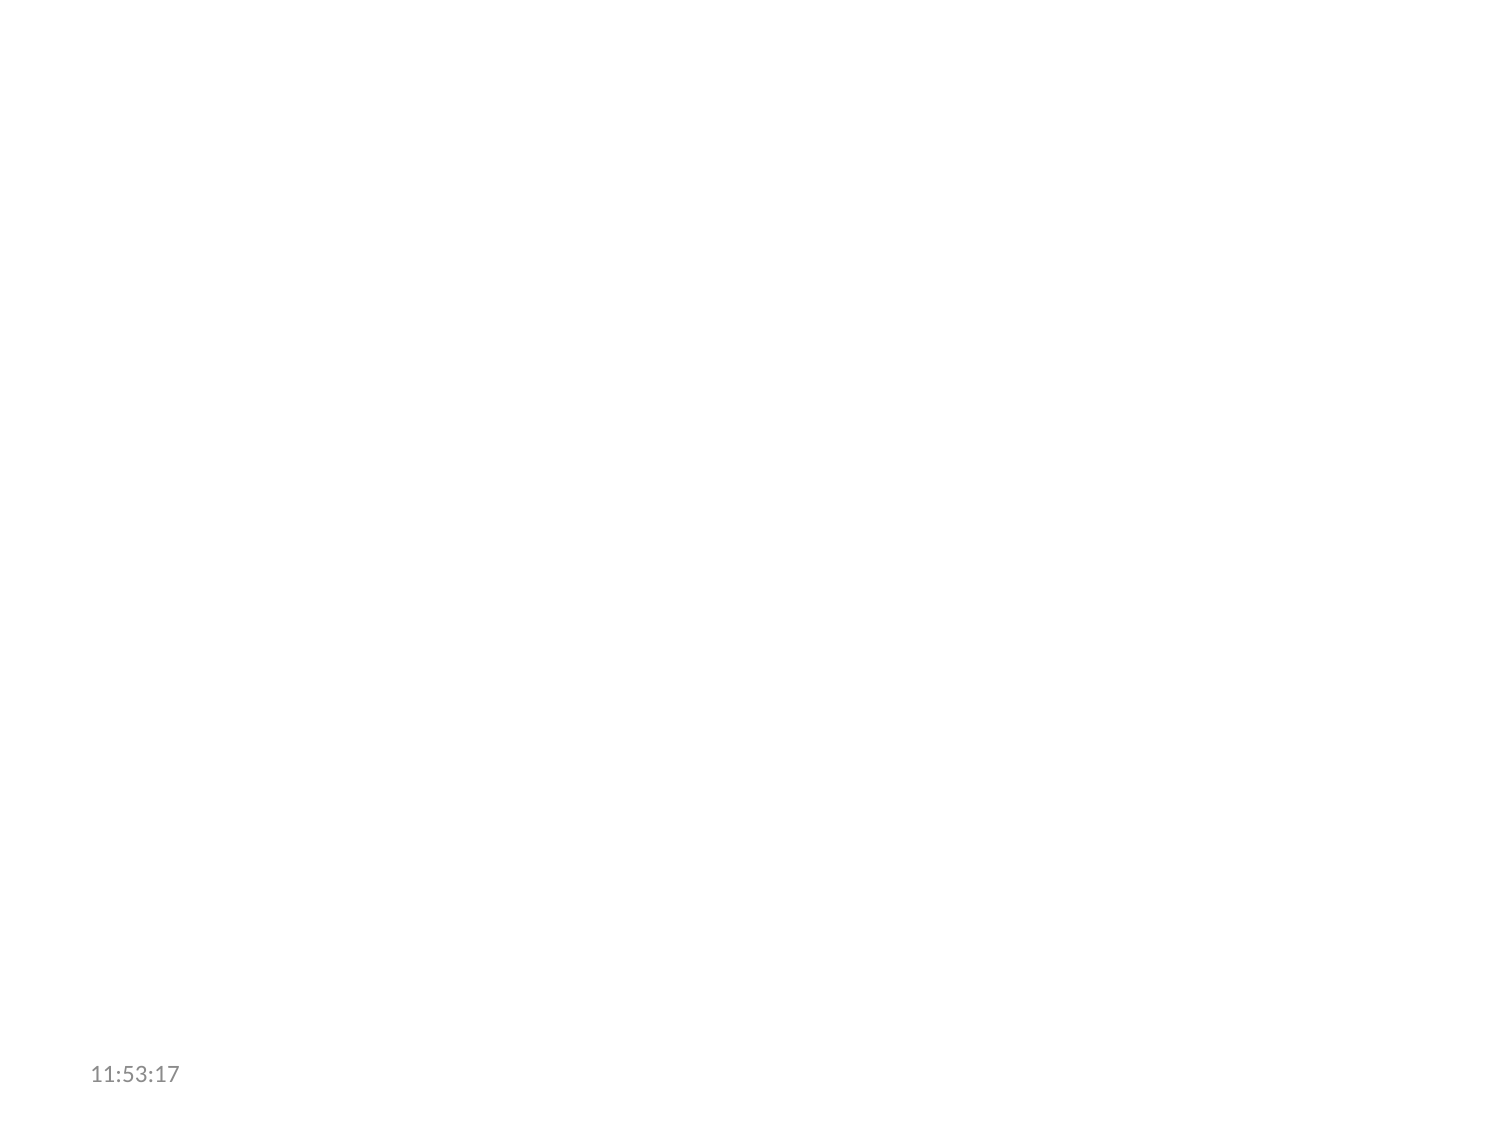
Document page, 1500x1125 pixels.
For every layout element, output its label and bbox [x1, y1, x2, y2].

slide_number [75, 1042, 425, 1103]
